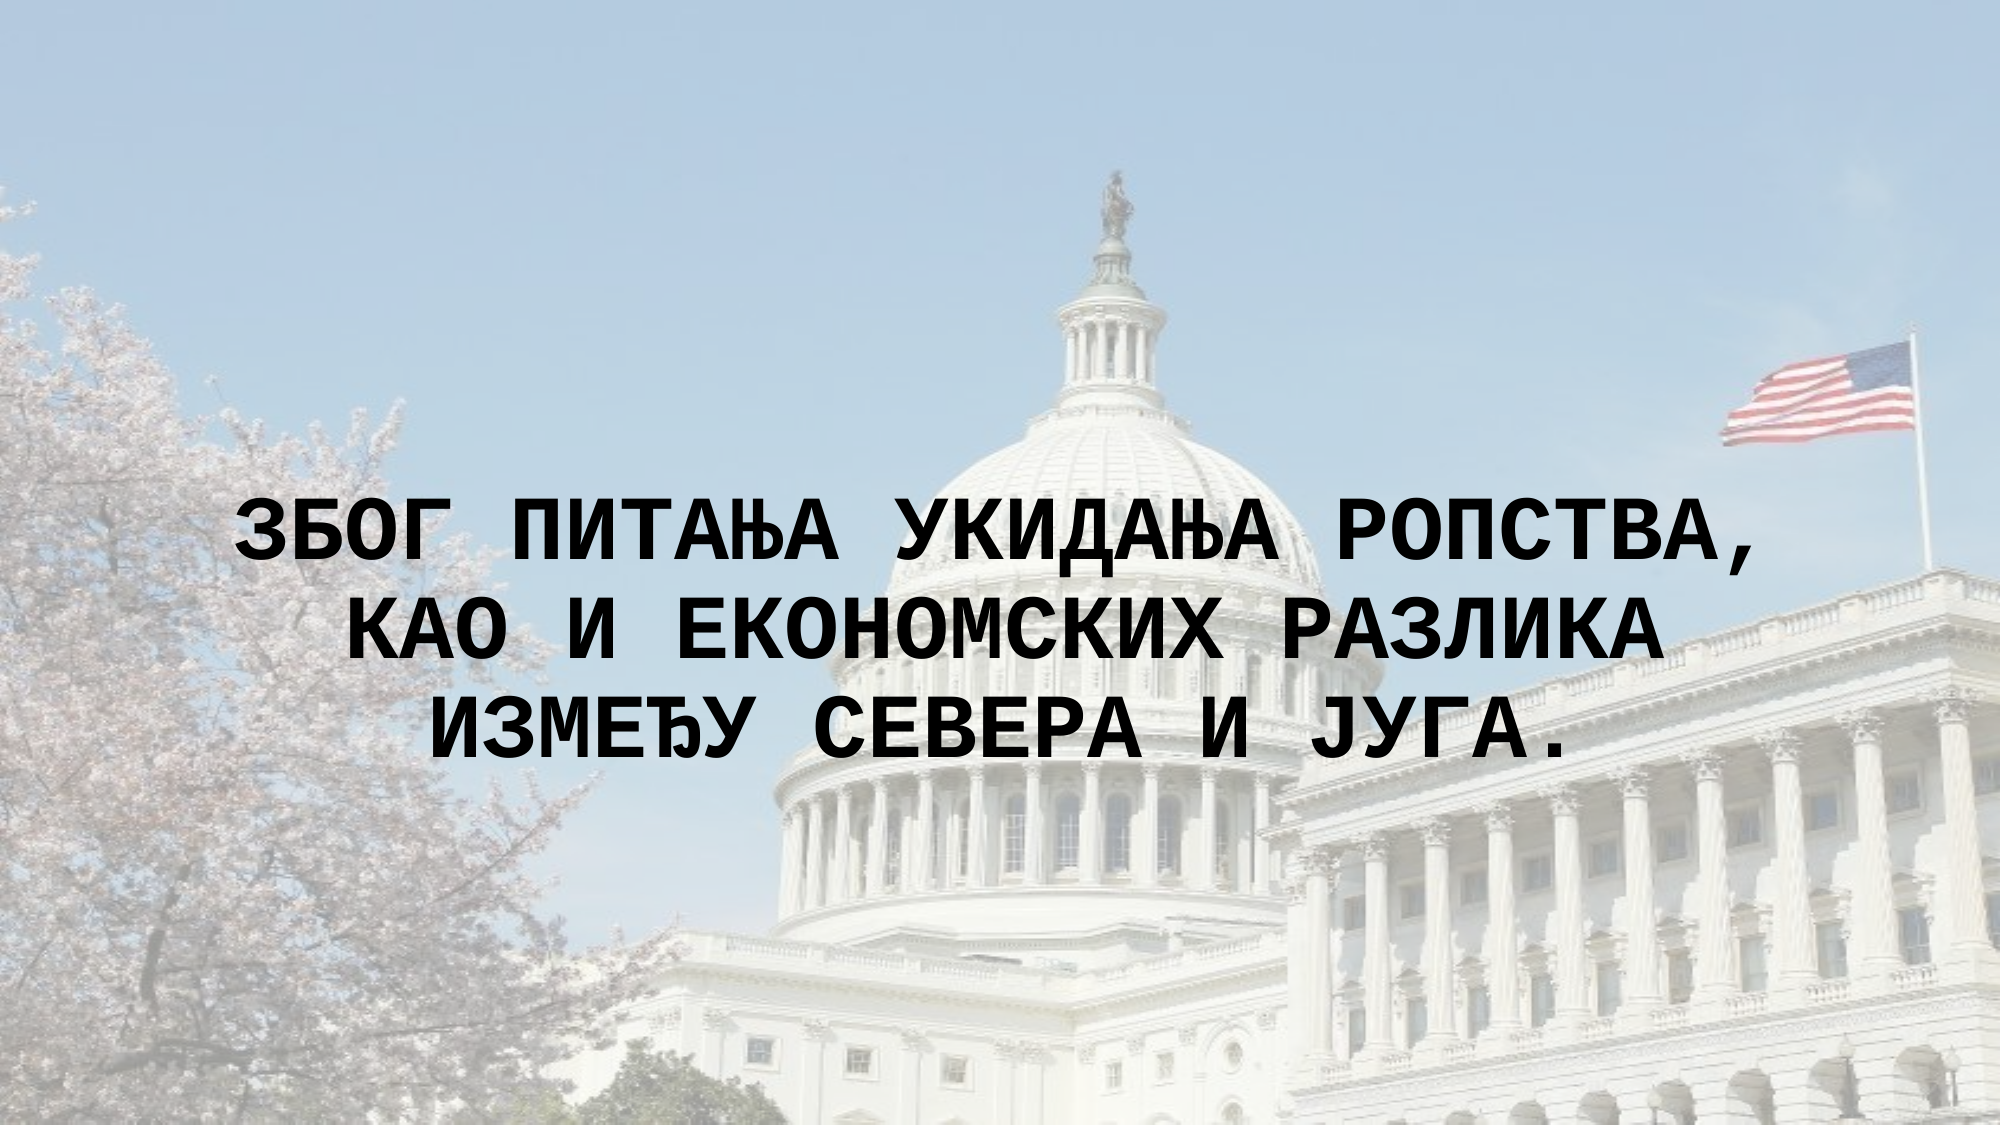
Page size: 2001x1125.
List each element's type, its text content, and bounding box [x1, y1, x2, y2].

title ЗБОГ ПИТАЊА УКИДАЊА РОПСТВА, КАО И ЕКОНОМСКИХ РАЗЛИКА ИЗМЕЂУ СЕВЕРА И ЈУГА. [142, 271, 1868, 986]
